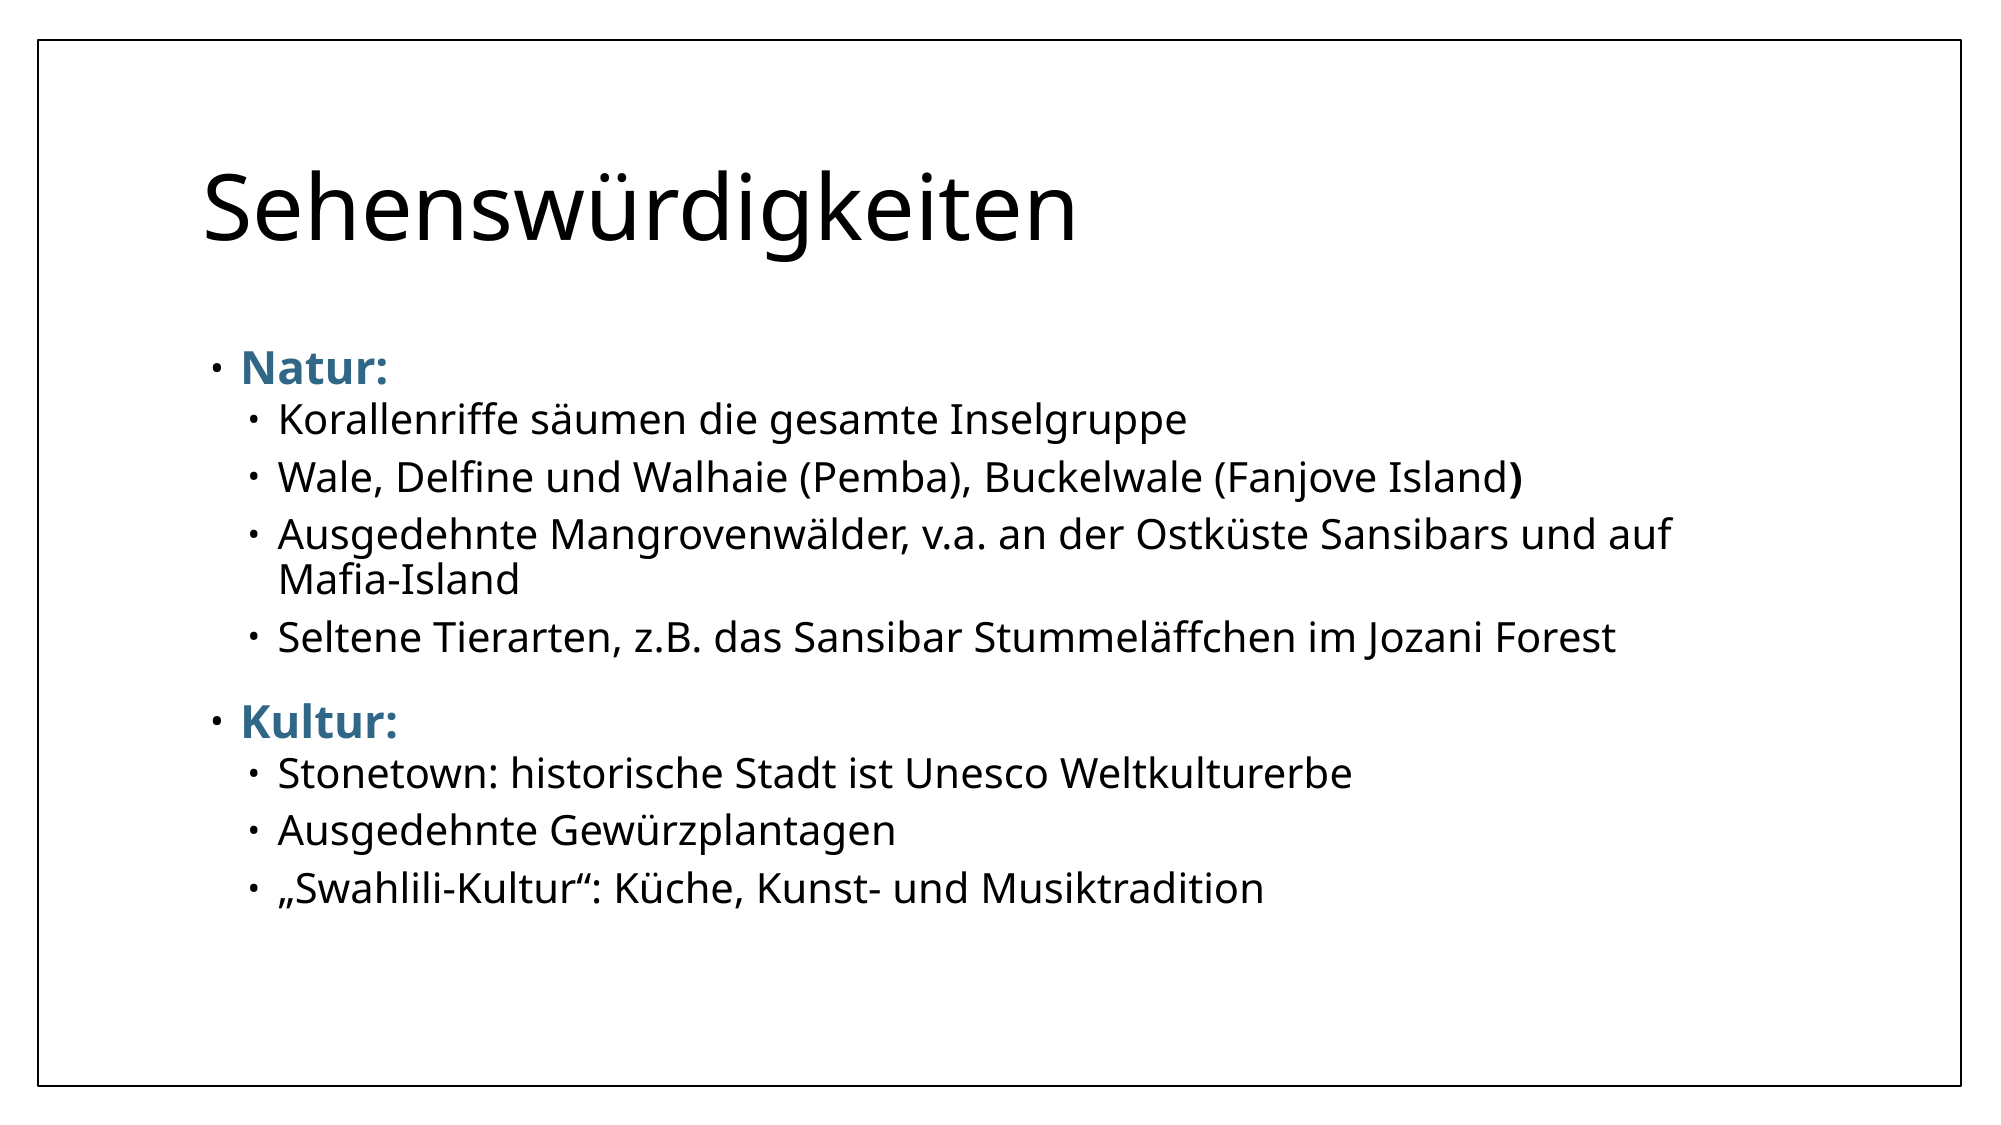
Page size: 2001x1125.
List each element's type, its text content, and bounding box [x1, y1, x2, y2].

list Natur: Korallenriffe säumen die gesamte Inselgruppe Wale, Delfine und Walhaie (Pemba), Buckelwale (Fanjove Island) Ausgedehnte Mangrovenwälder, v.a. an der Ostküste Sansibars und auf Mafia-Island Seltene Tierarten, z.B. das Sansibar Stummeläffchen im Jozani Forest Kultur: Stonetown: historische Stadt ist Unesco Weltkulturerbe Ausgedehnte Gewürzplantagen „Swahlili-Kultur“: Küche, Kunst- und Musiktradition [187, 337, 1808, 1000]
title Sehenswürdigkeiten [187, 99, 1808, 323]
